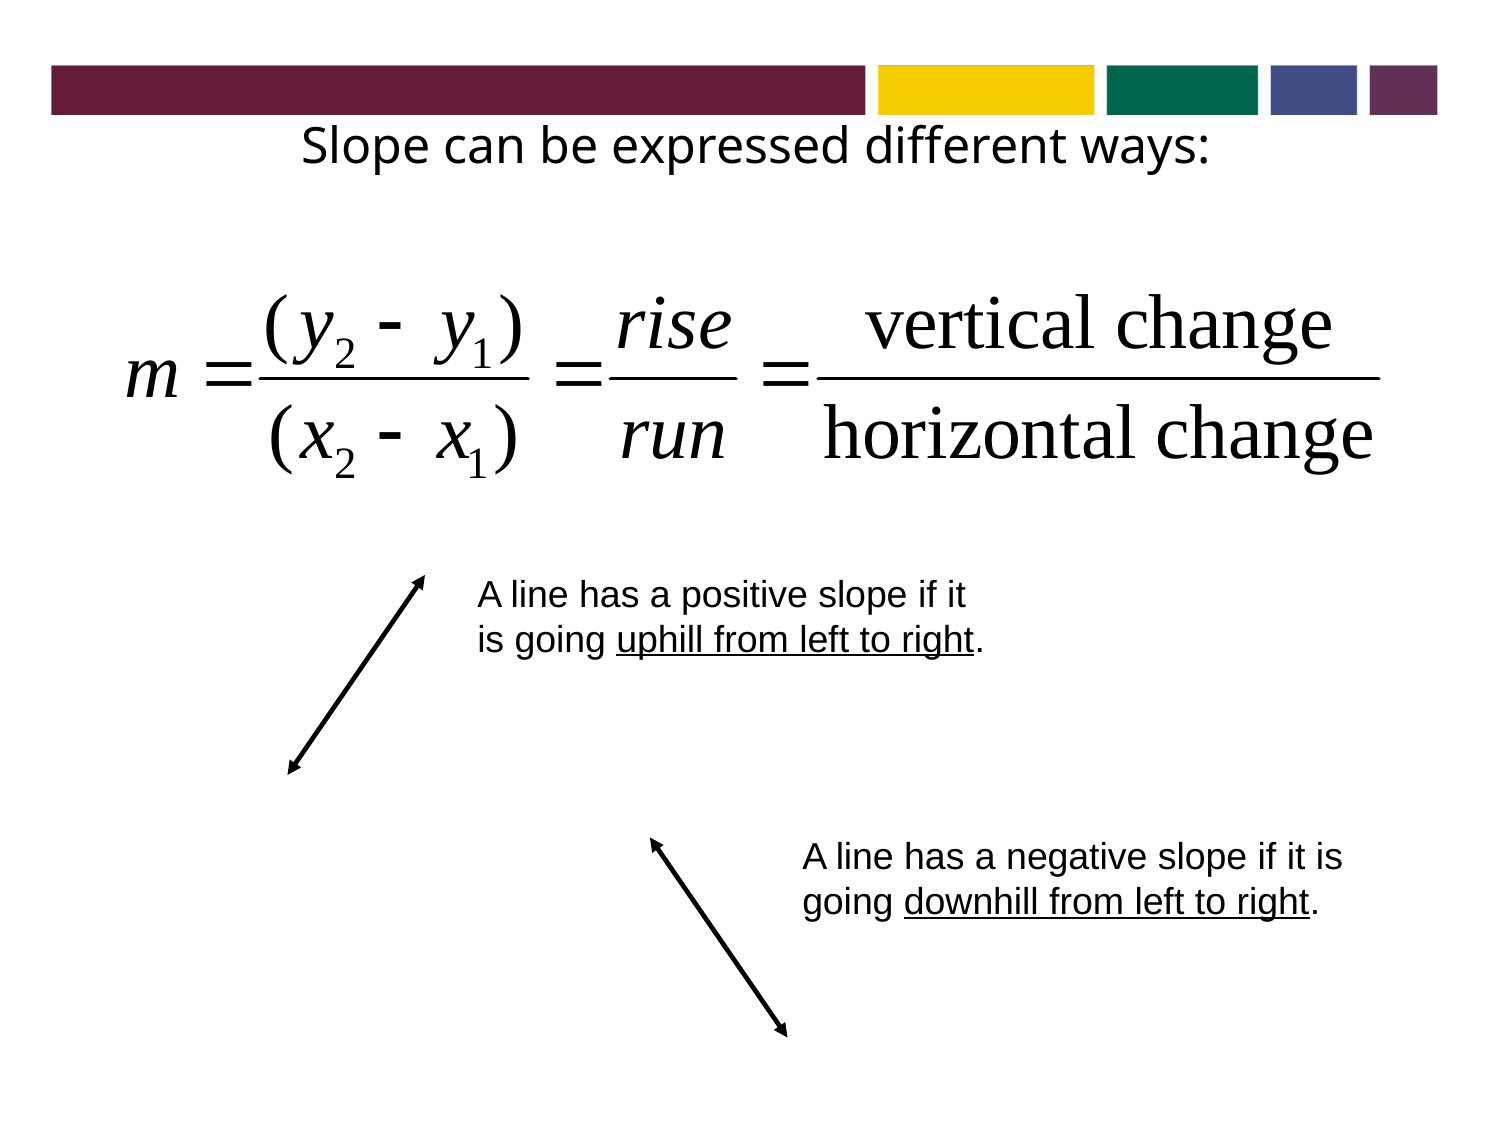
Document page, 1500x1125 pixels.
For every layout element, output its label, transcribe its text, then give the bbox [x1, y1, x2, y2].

text_box A line has a negative slope if it is going downhill from left to right. [787, 824, 1400, 975]
text_box [287, 574, 425, 775]
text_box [112, 274, 1397, 496]
picture [37, 49, 1438, 116]
text_box [649, 837, 788, 1038]
text_box A line has a positive slope if it is going uphill from left to right. [462, 562, 1013, 668]
title Slope can be expressed different ways: [24, 74, 1488, 213]
